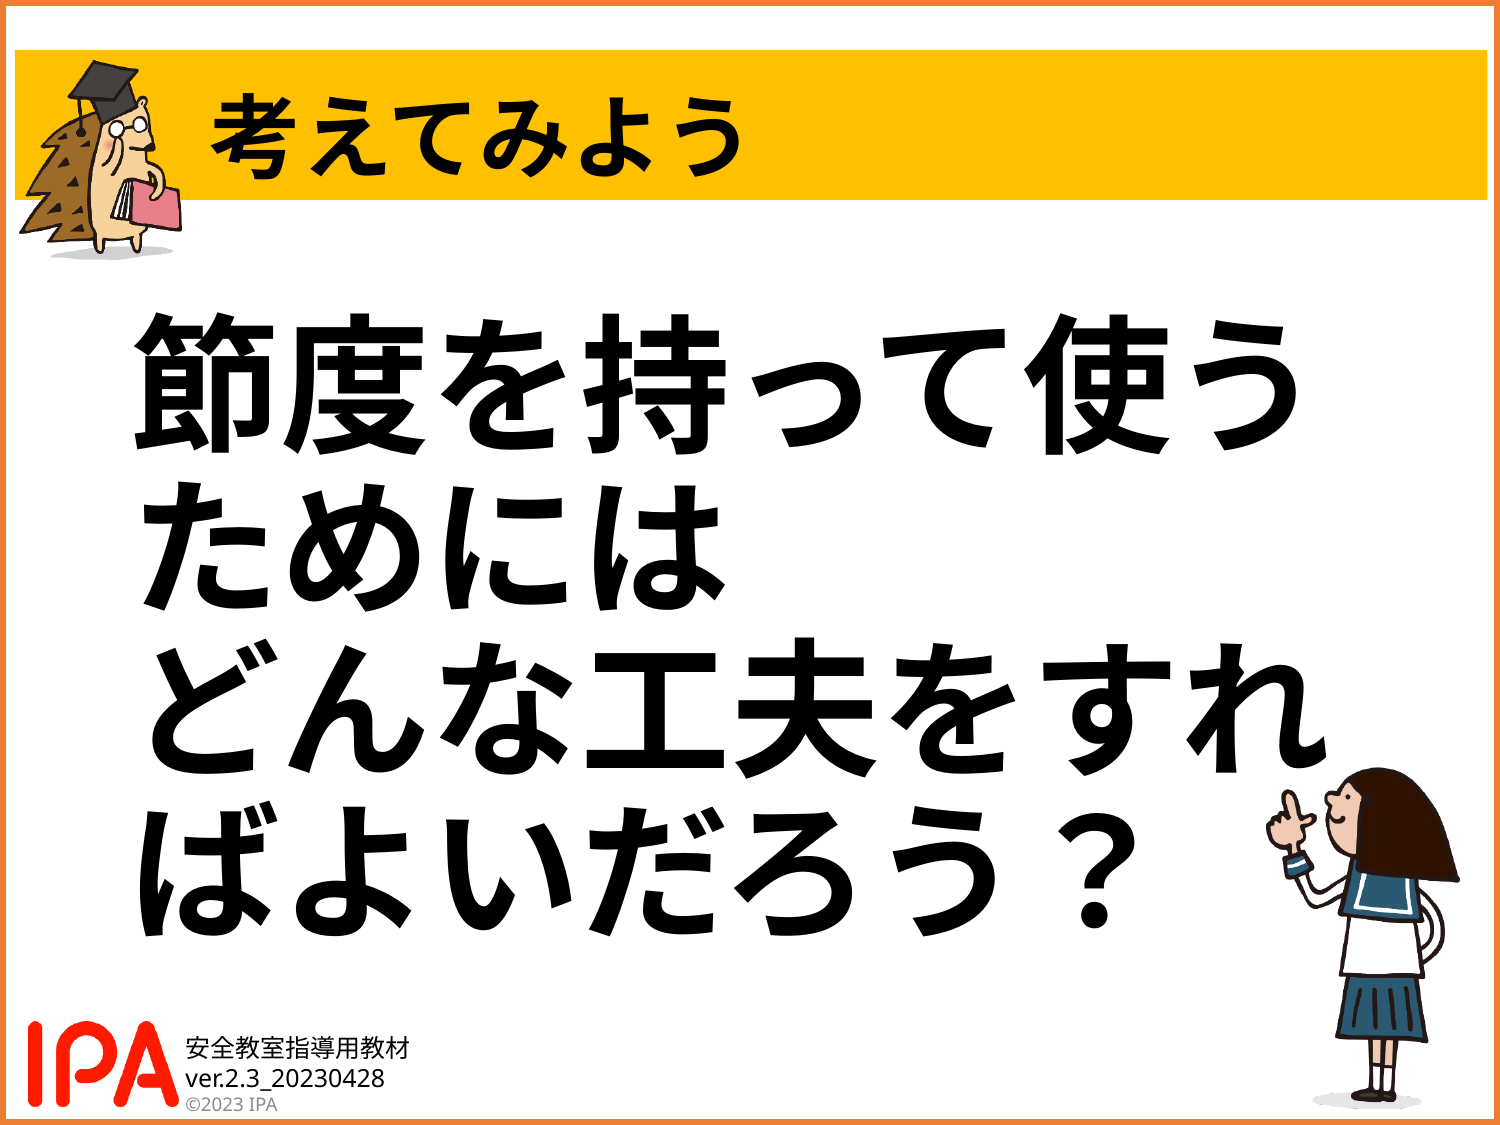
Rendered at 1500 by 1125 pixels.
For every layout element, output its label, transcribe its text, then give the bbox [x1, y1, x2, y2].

picture [28, 1021, 179, 1107]
title 考えてみよう [194, 84, 1500, 200]
picture [19, 60, 182, 260]
list 節度を持って使う ためには どんな工夫をすればよいだろう？ [115, 304, 1410, 1019]
picture [1266, 767, 1460, 1109]
